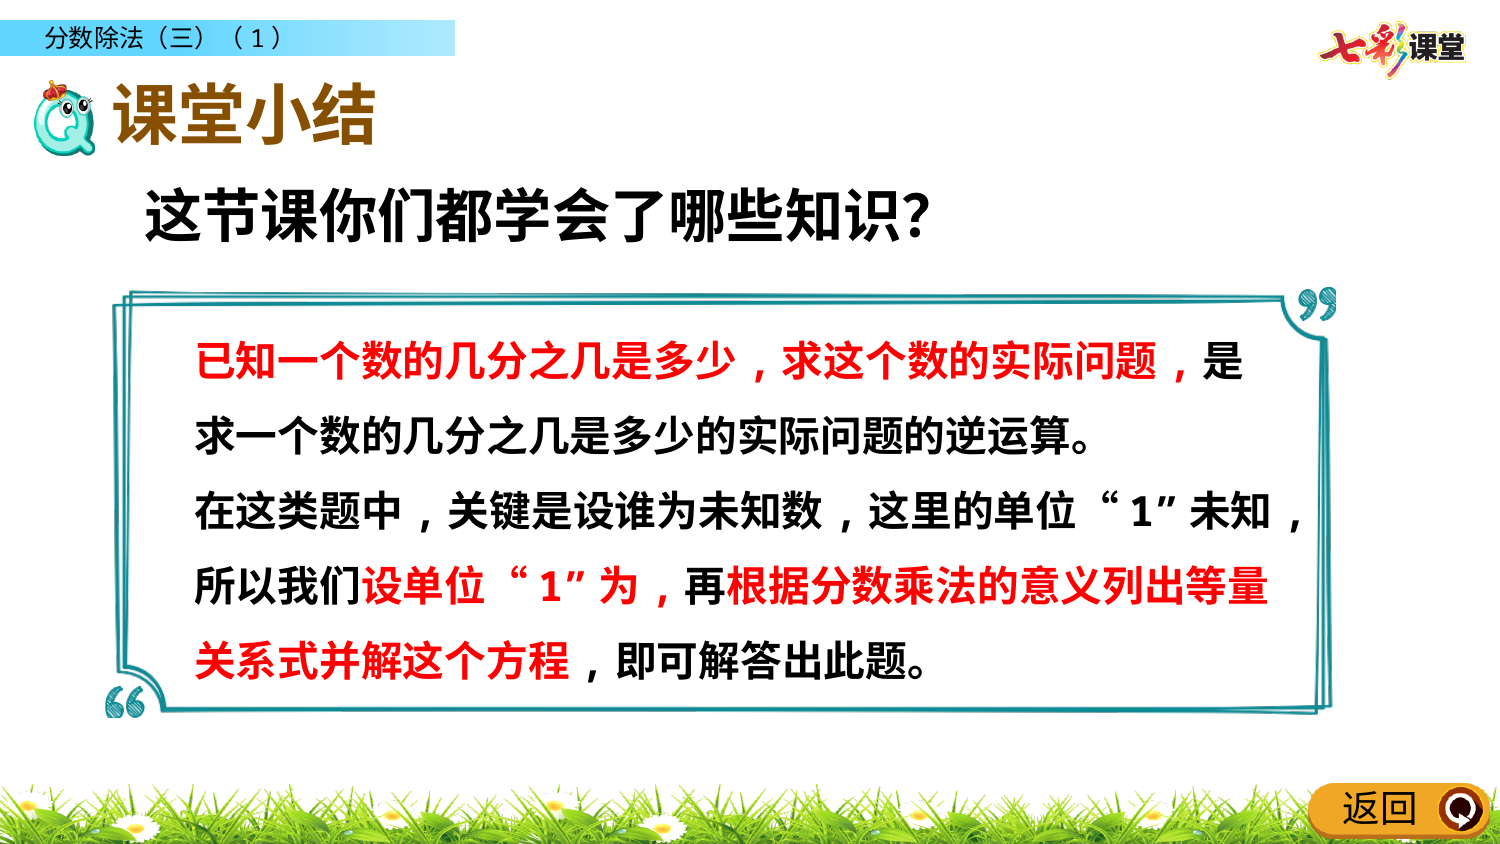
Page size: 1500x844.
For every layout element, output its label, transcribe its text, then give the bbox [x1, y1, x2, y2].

picture [1316, 20, 1468, 80]
text_box 这节课你们都学会了哪些知识？ [133, 173, 972, 255]
picture [105, 287, 1337, 718]
picture [0, 783, 1500, 844]
picture [34, 80, 96, 156]
text_box 课堂小结 [100, 67, 404, 159]
